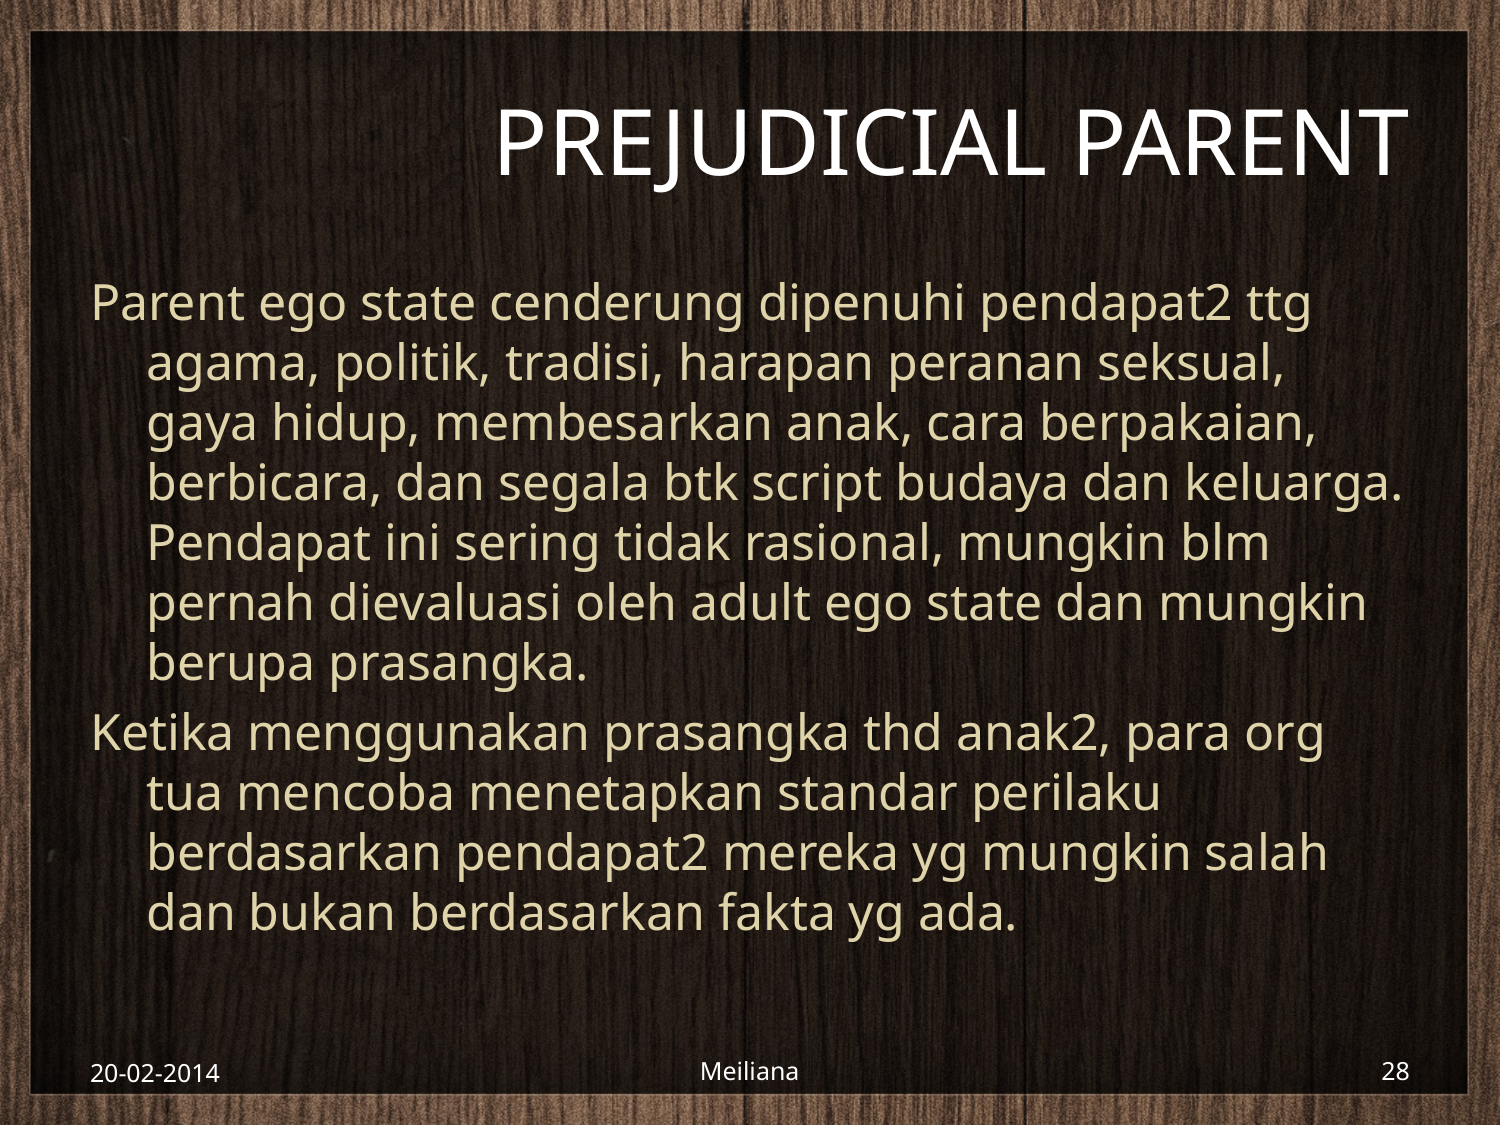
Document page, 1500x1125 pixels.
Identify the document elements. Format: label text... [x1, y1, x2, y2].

slide_number 28 [1074, 1042, 1425, 1103]
title PREJUDICIAL PARENT [75, 45, 1425, 233]
footer Meiliana [512, 1042, 988, 1103]
list Parent ego state cenderung dipenuhi pendapat2 ttg agama, politik, tradisi, harapan peranan seksual, gaya hidup, membesarkan anak, cara berpakaian, berbicara, dan segala btk script budaya dan keluarga. Pendapat ini sering tidak rasional, mungkin blm pernah dievaluasi oleh adult ego state dan mungkin berupa prasangka. Ketika menggunakan prasangka thd anak2, para org tua mencoba menetapkan standar perilaku berdasarkan pendapat2 mereka yg mungkin salah dan bukan berdasarkan fakta yg ada. [75, 262, 1425, 1005]
picture [0, 0, 1500, 1125]
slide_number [75, 1042, 425, 1103]
